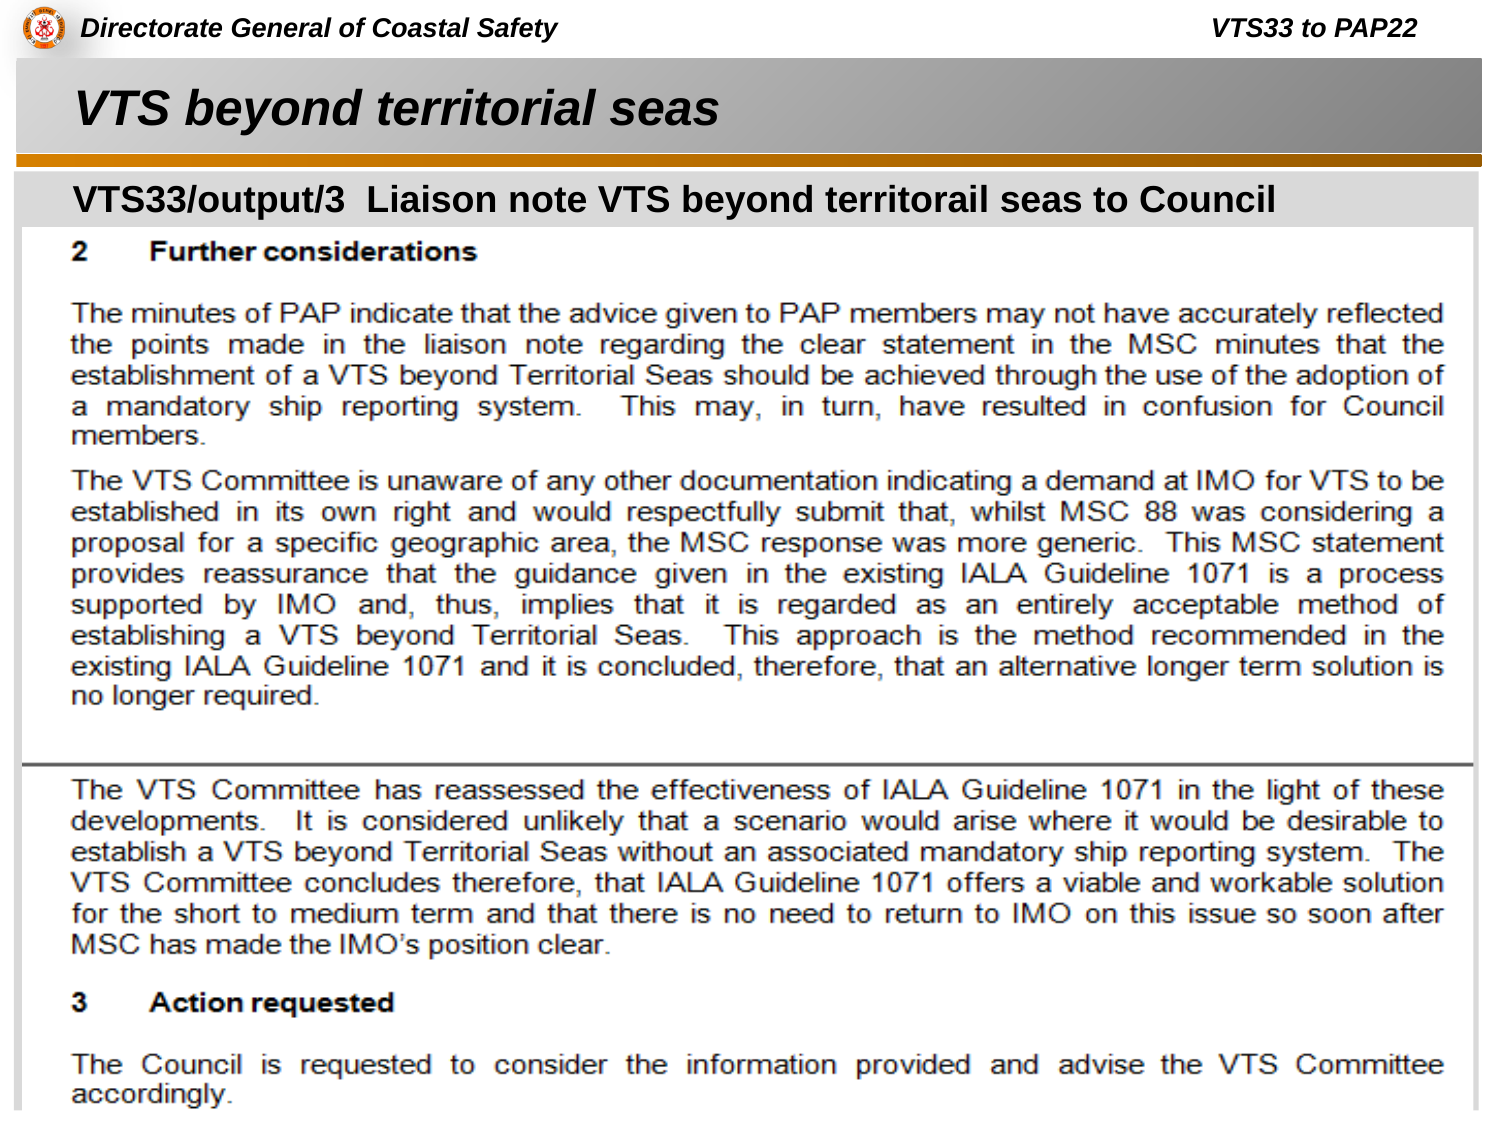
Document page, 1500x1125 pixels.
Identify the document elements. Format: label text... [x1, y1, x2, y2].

title VTS beyond territorial seas [16, 58, 1482, 153]
picture [23, 6, 65, 49]
text_box VTS33/output/3 Liaison note VTS beyond territorail seas to Council [57, 168, 1393, 224]
picture [21, 226, 1474, 1121]
